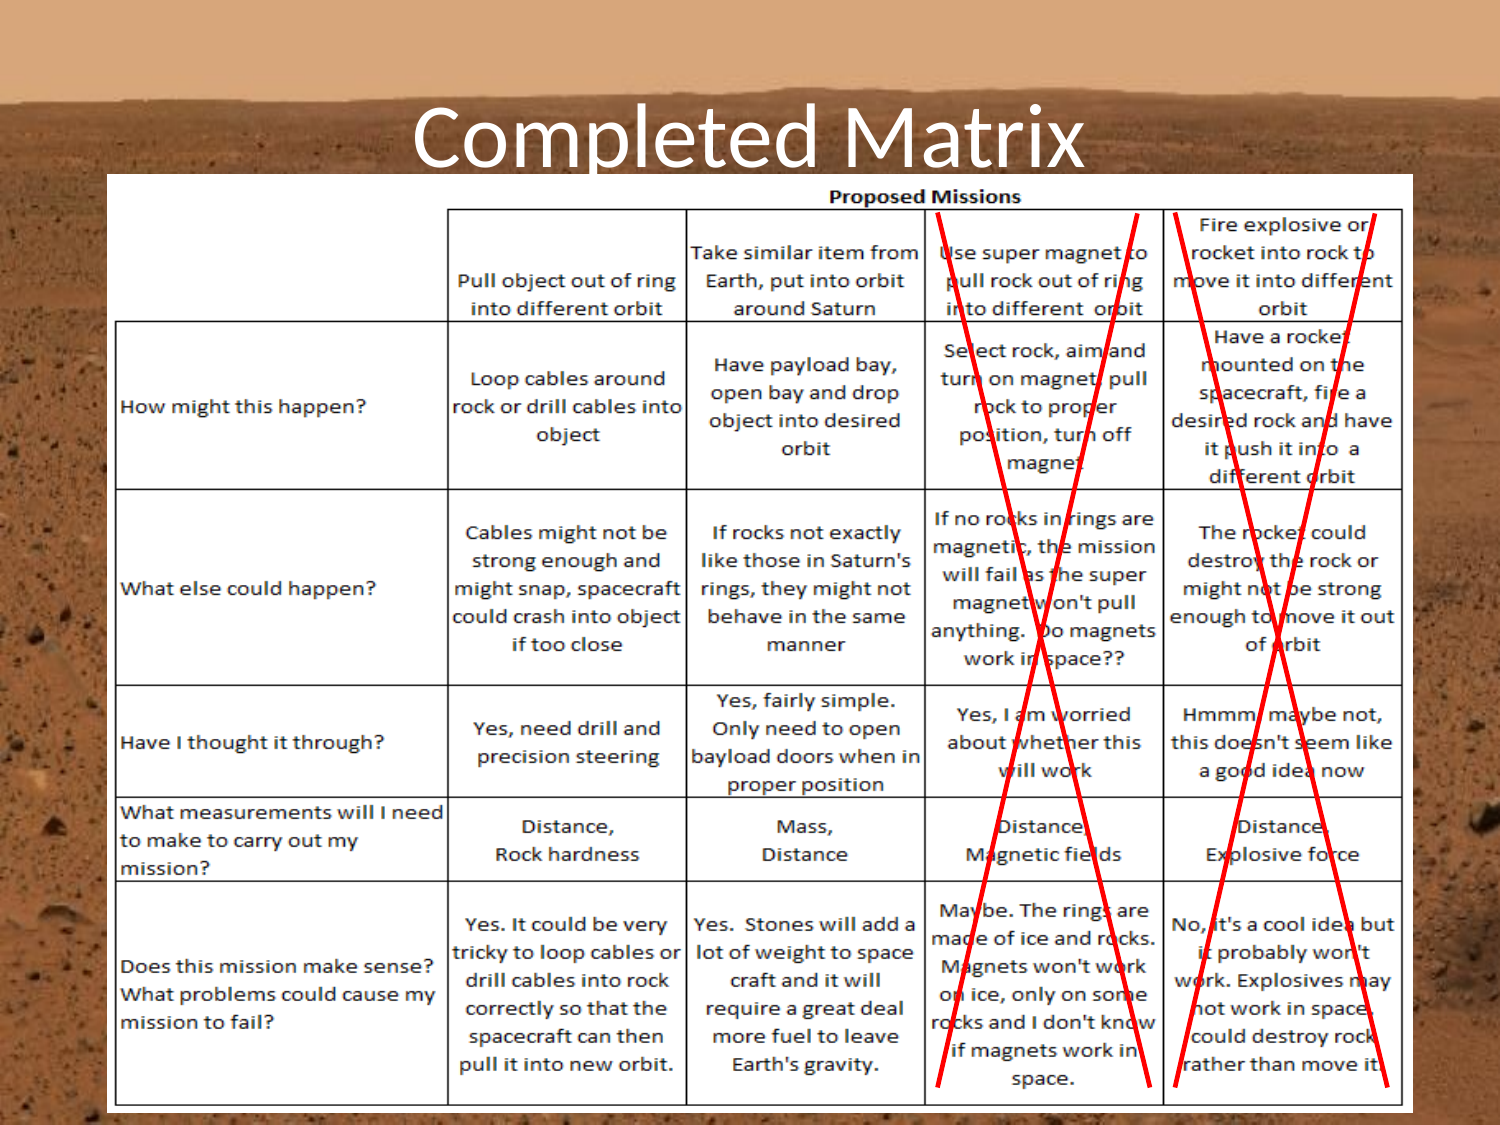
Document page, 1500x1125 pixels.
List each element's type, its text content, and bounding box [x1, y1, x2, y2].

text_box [937, 213, 1138, 1088]
title Completed Matrix [75, 37, 1425, 225]
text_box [1174, 213, 1376, 1088]
picture [0, 0, 1500, 1125]
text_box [1375, 212, 1388, 1088]
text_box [1137, 212, 1151, 1088]
